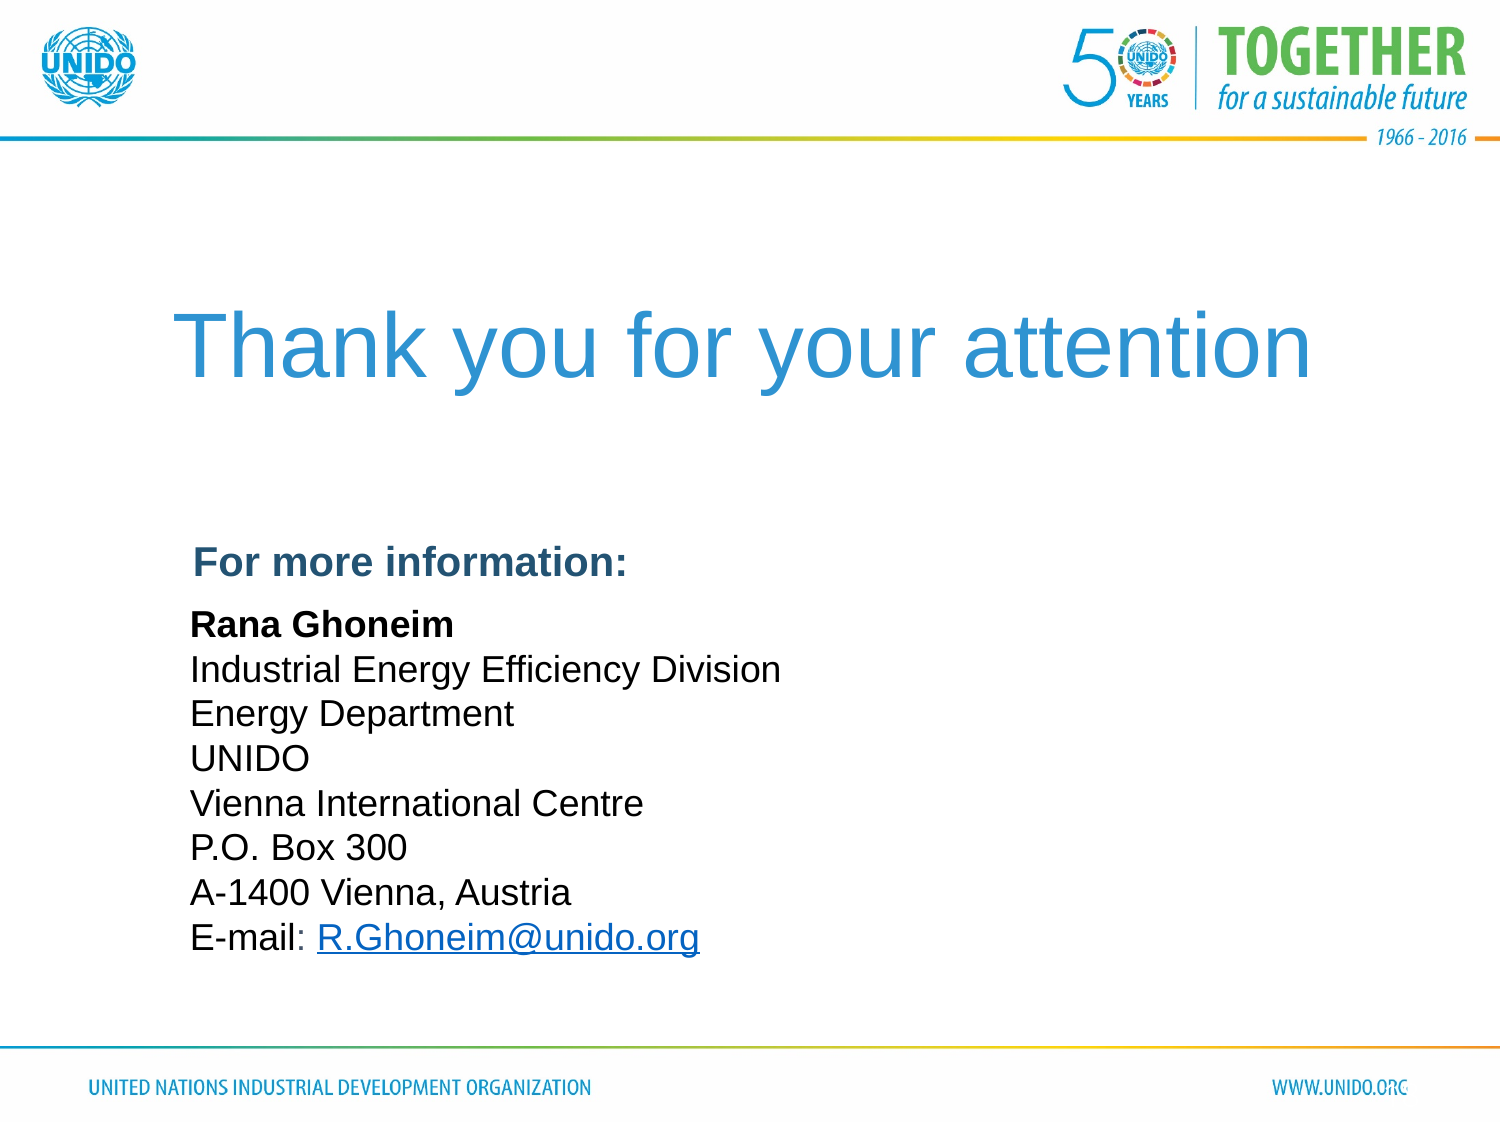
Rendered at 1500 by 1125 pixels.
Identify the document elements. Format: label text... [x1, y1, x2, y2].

list Thank you for your attention [53, 290, 1436, 421]
text_box Rana Ghoneim Industrial Energy Efficiency Division Energy Department UNIDO Vienna International Centre P.O. Box 300 A-1400 Vienna, Austria E-mail: R.Ghoneim@unido.org [174, 596, 1022, 1035]
slide_number 18 [1069, 1066, 1436, 1125]
text_box For more information: [178, 527, 802, 628]
picture [0, 1046, 1500, 1122]
picture [0, 0, 1500, 147]
